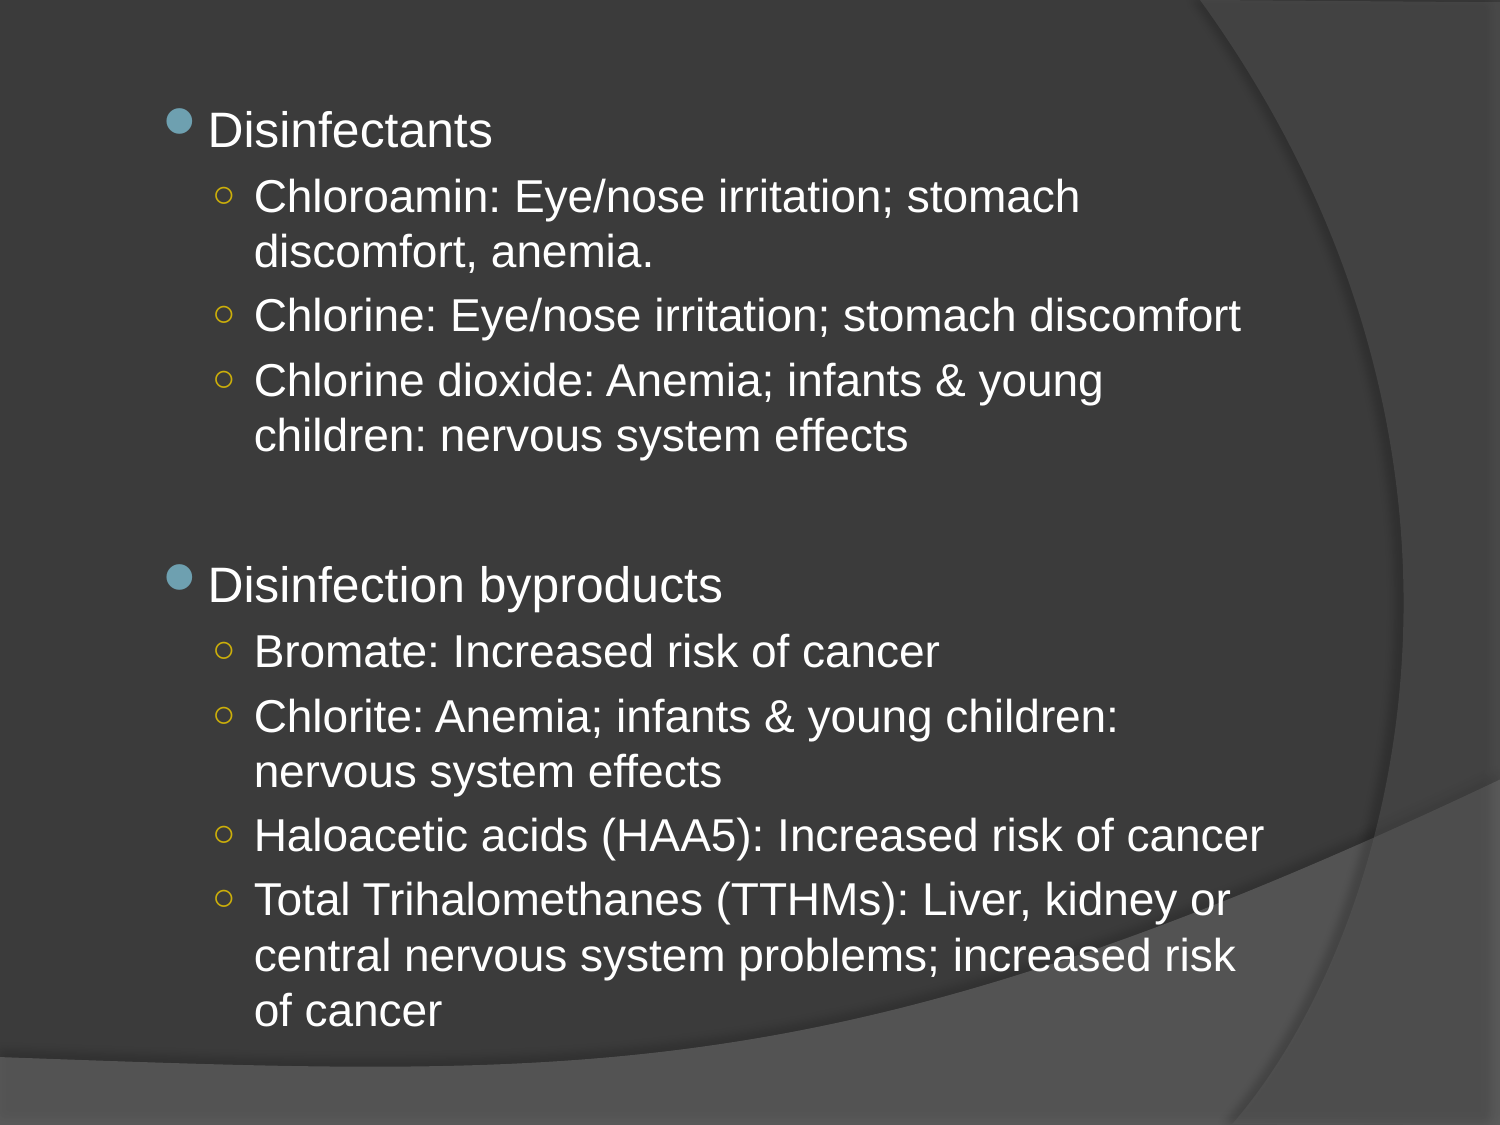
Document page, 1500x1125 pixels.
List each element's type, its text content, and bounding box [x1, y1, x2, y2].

list Disinfectants Chloroamin: Eye/nose irritation; stomach discomfort, anemia. Chlorine: Eye/nose irritation; stomach discomfort Chlorine dioxide: Anemia; infants & young children: nervous system effects Disinfection byproducts Bromate: Increased risk of cancer Chlorite: Anemia; infants & young children: nervous system effects Haloacetic acids (HAA5): Increased risk of cancer Total Trihalomethanes (TTHMs): Liver, kidney or central nervous system problems; increased risk of cancer [75, 90, 1300, 1059]
